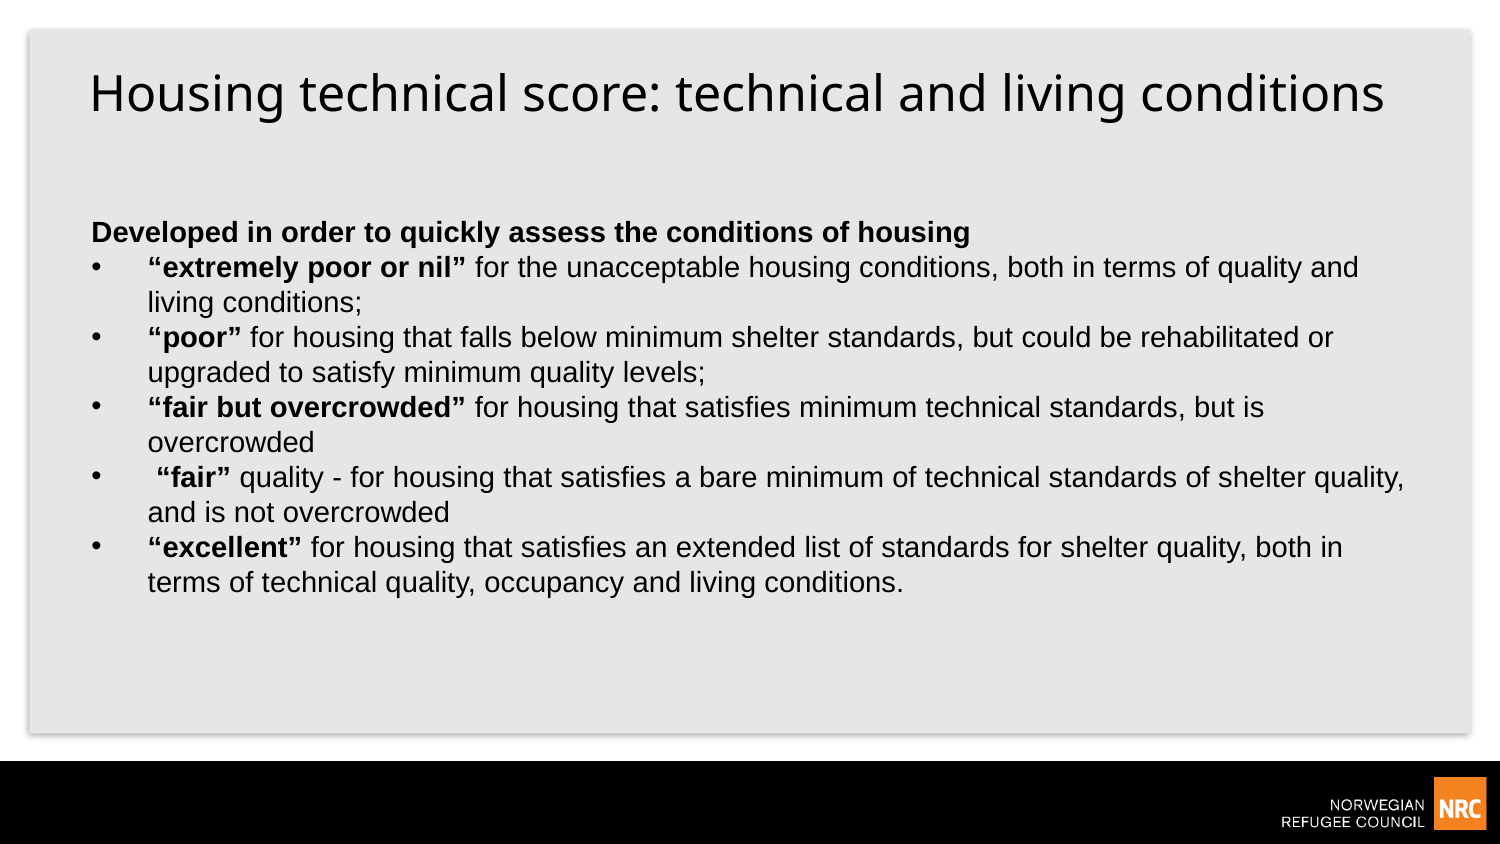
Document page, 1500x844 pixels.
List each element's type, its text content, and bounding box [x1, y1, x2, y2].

title Housing technical score: technical and living conditions [75, 54, 1425, 196]
subtitle Developed in order to quickly assess the conditions of housing “extremely poor or nil” for the unacceptable housing conditions, both in terms of quality and living conditions; “poor” for housing that falls below minimum shelter standards, but could be rehabilitated or upgraded to satisfy minimum quality levels; “fair but overcrowded” for housing that satisfies minimum technical standards, but is overcrowded “fair” quality - for housing that satisfies a bare minimum of technical standards of shelter quality, and is not overcrowded “excellent” for housing that satisfies an extended list of standards for shelter quality, both in terms of technical quality, occupancy and living conditions. [76, 206, 1425, 689]
